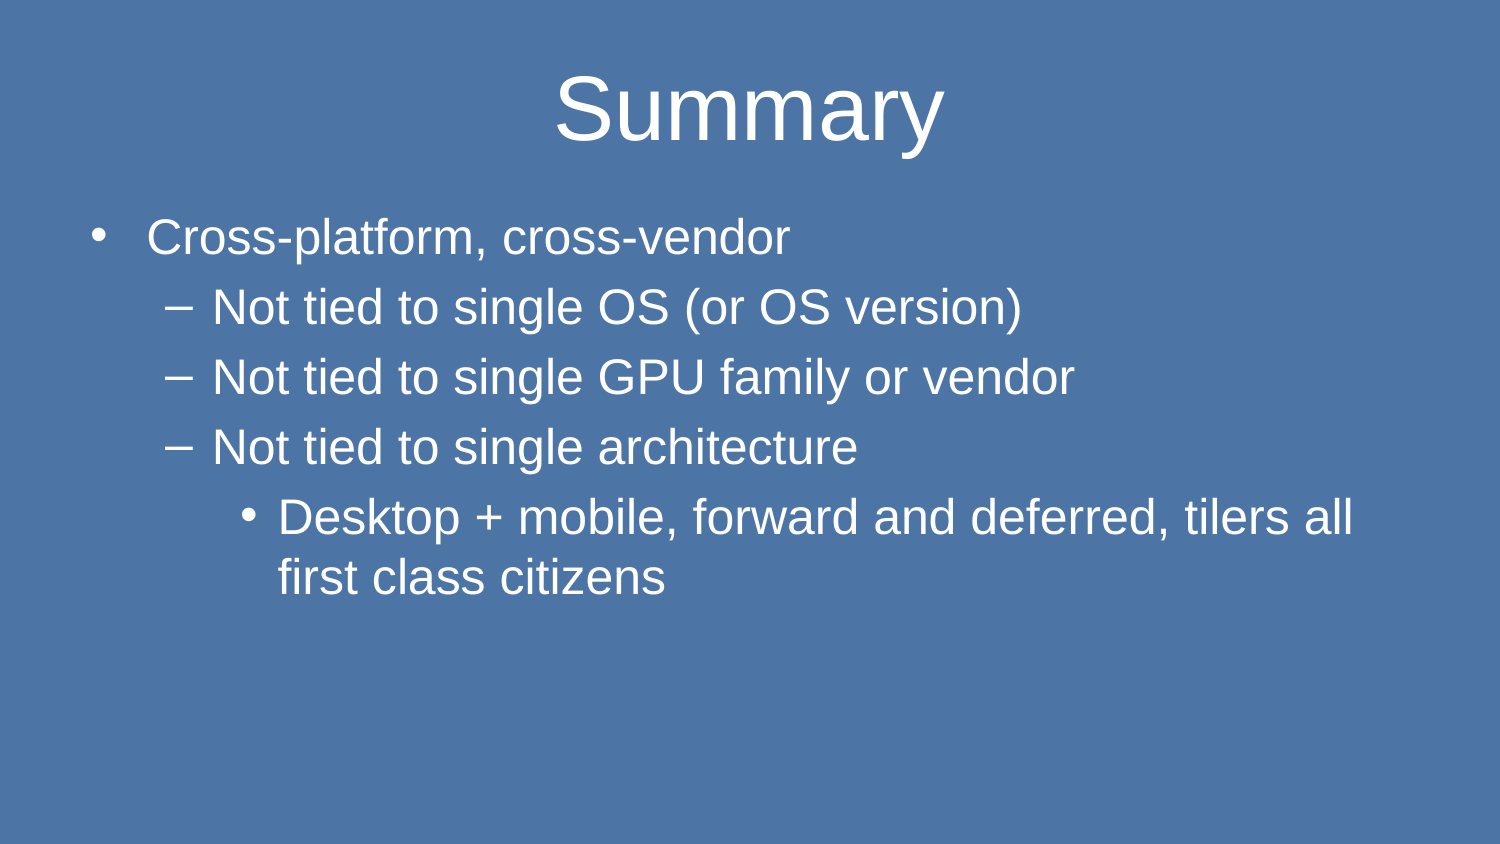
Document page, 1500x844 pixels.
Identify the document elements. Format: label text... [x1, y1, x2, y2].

title Summary [75, 33, 1425, 175]
list Cross-platform, cross-vendor Not tied to single OS (or OS version) Not tied to single GPU family or vendor Not tied to single architecture Desktop + mobile, forward and deferred, tilers all first class citizens [75, 196, 1425, 754]
